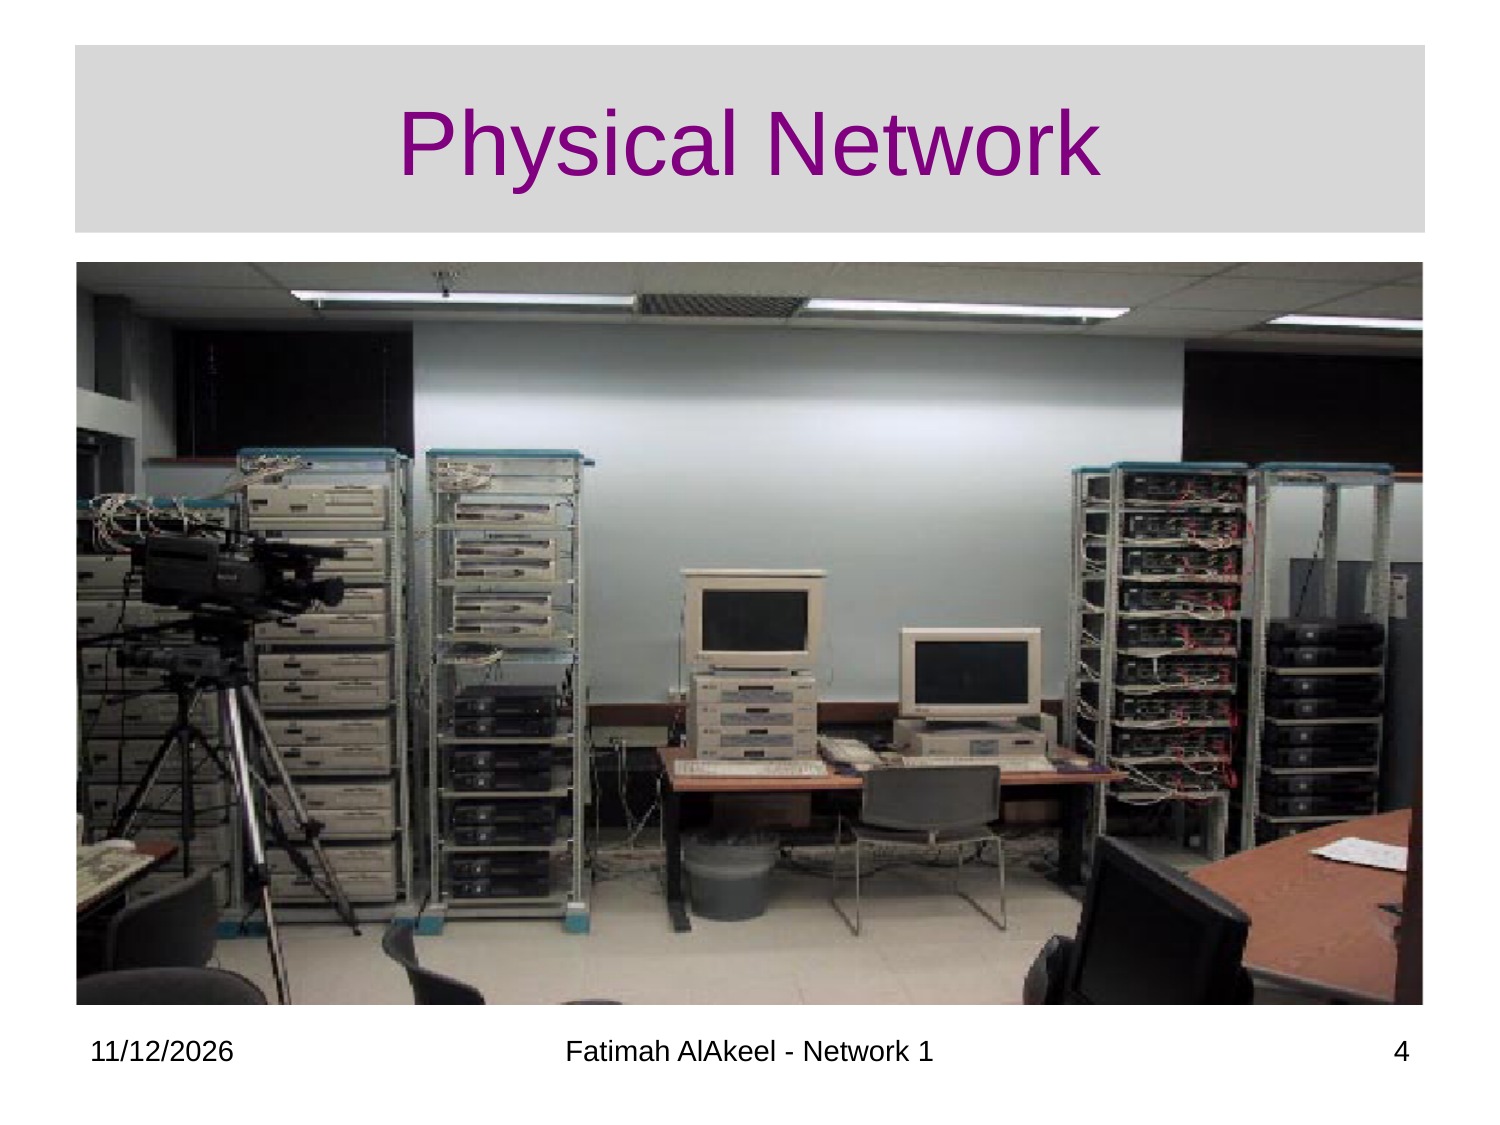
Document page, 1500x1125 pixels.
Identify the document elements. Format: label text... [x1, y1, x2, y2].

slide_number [74, 1024, 426, 1103]
footer Fatimah AlAkeel - Network 1 [512, 1024, 988, 1103]
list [74, 262, 1426, 1006]
slide_number 4 [1074, 1024, 1426, 1103]
title Physical Network [74, 44, 1426, 233]
